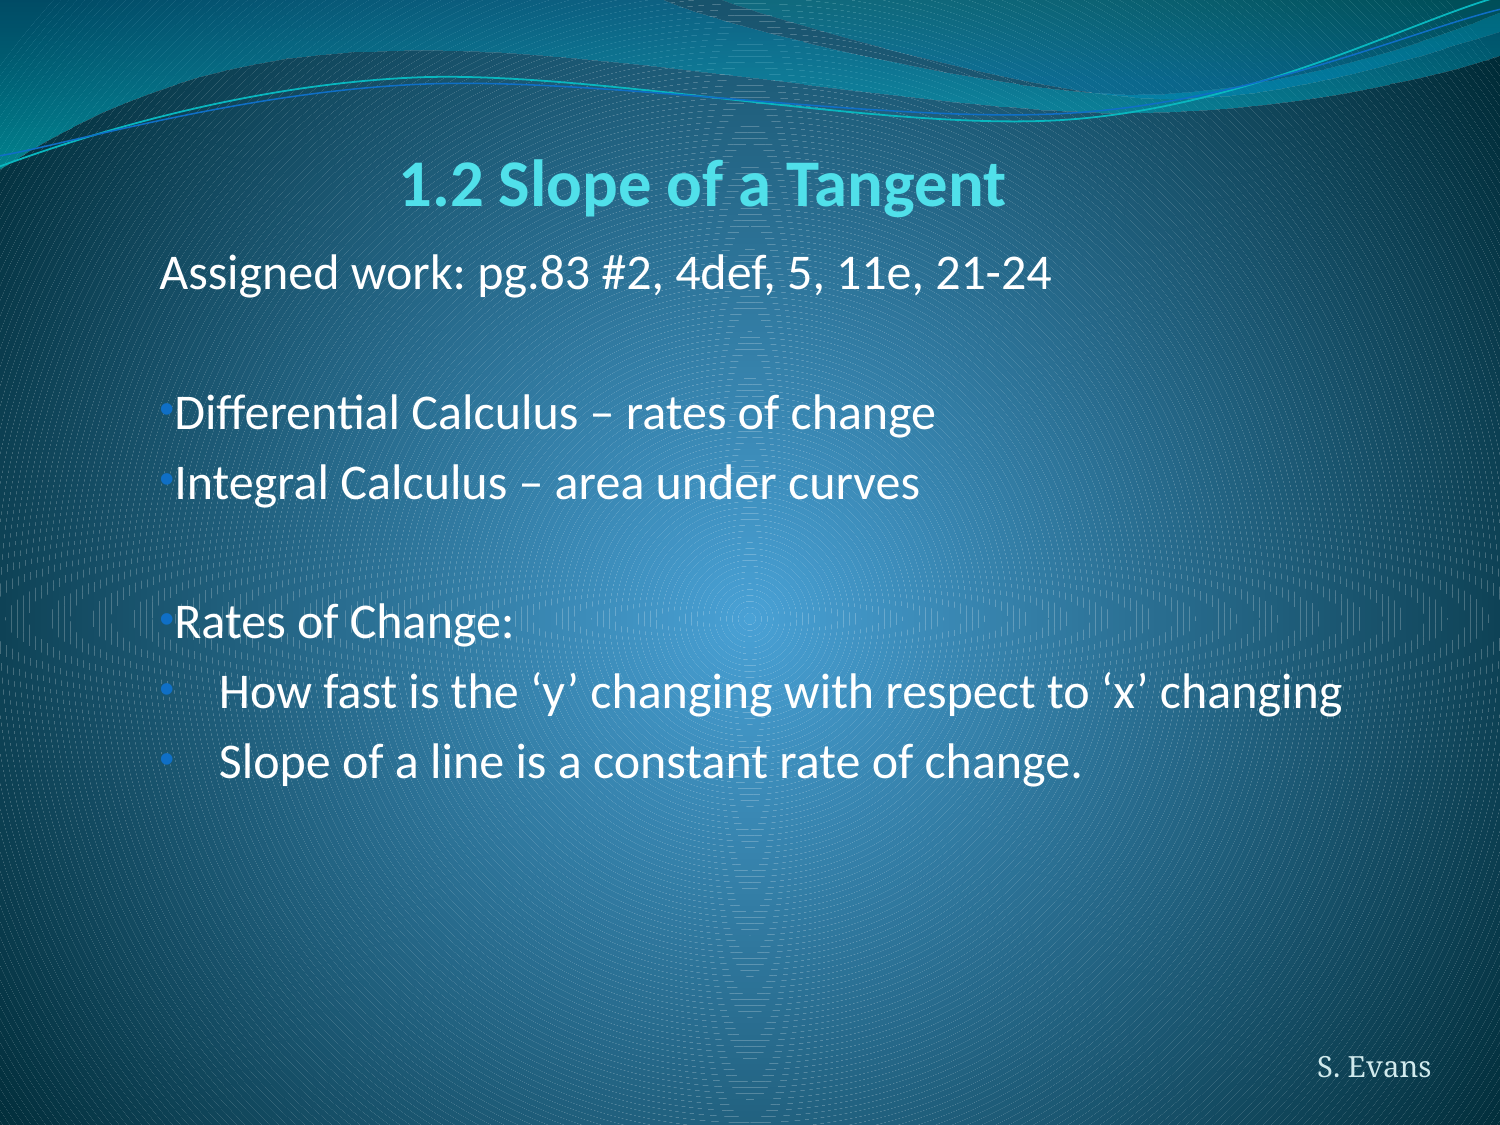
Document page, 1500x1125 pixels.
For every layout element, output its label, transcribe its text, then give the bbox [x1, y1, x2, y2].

title 1.2 Slope of a Tangent [301, 113, 1010, 220]
subtitle Assigned work: pg.83 #2, 4def, 5, 11e, 21-24 Differential Calculus – rates of change Integral Calculus – area under curves Rates of Change: How fast is the ‘y’ changing with respect to ‘x’ changing Slope of a line is a constant rate of change. [159, 231, 1388, 1035]
footer S. Evans [1316, 1023, 1465, 1084]
